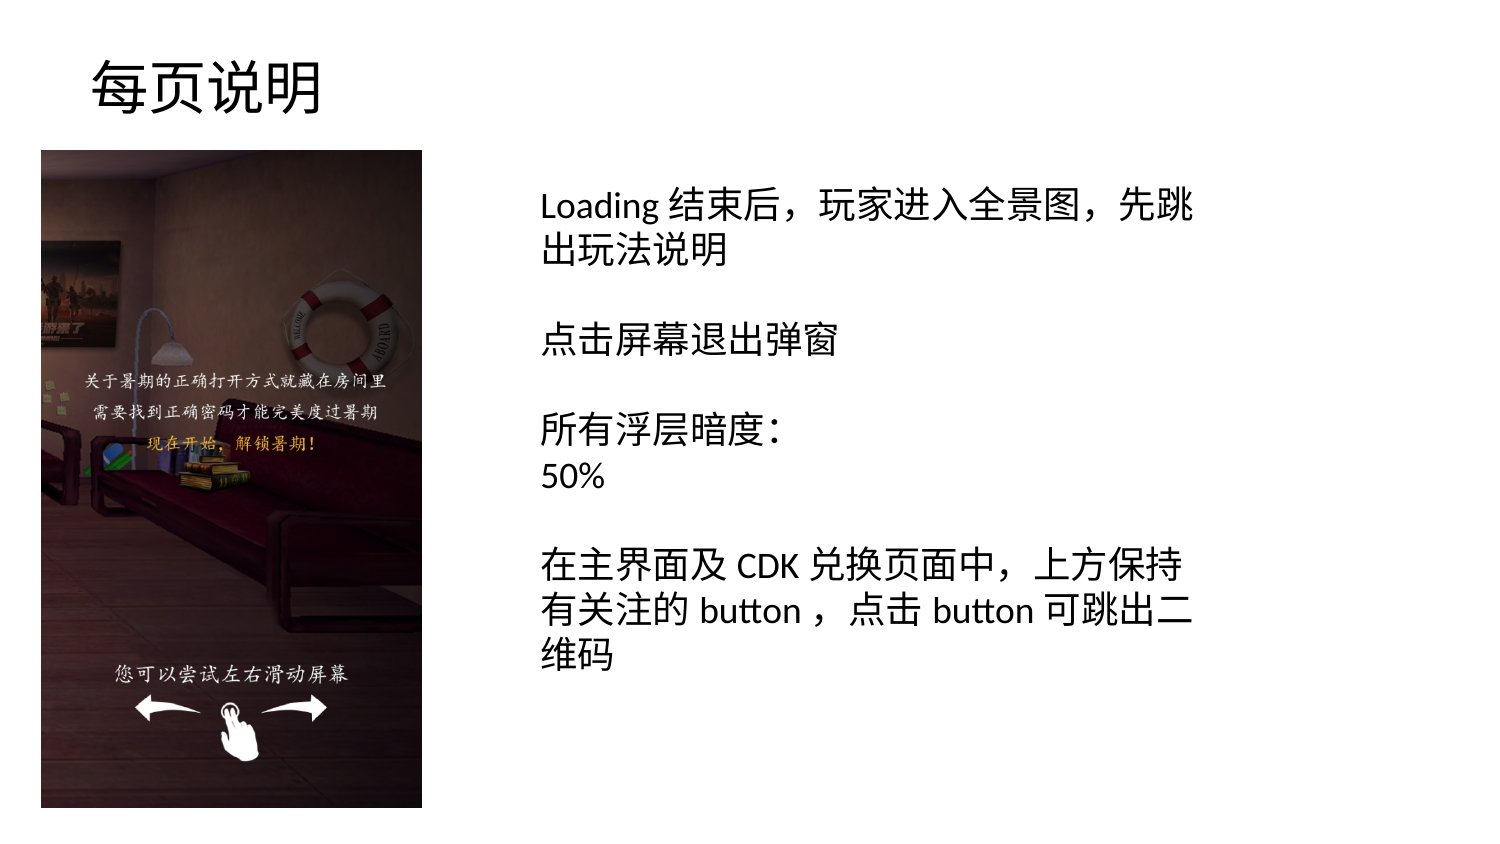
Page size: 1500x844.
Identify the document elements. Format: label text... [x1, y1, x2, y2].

title 每页说明 [75, 33, 443, 139]
text_box Loading结束后，玩家进入全景图，先跳出玩法说明 点击屏幕退出弹窗 所有浮层暗度： 50% 在主界面及CDK兑换页面中，上方保持有关注的button，点击button可跳出二维码 [525, 173, 1211, 684]
picture [40, 149, 422, 809]
